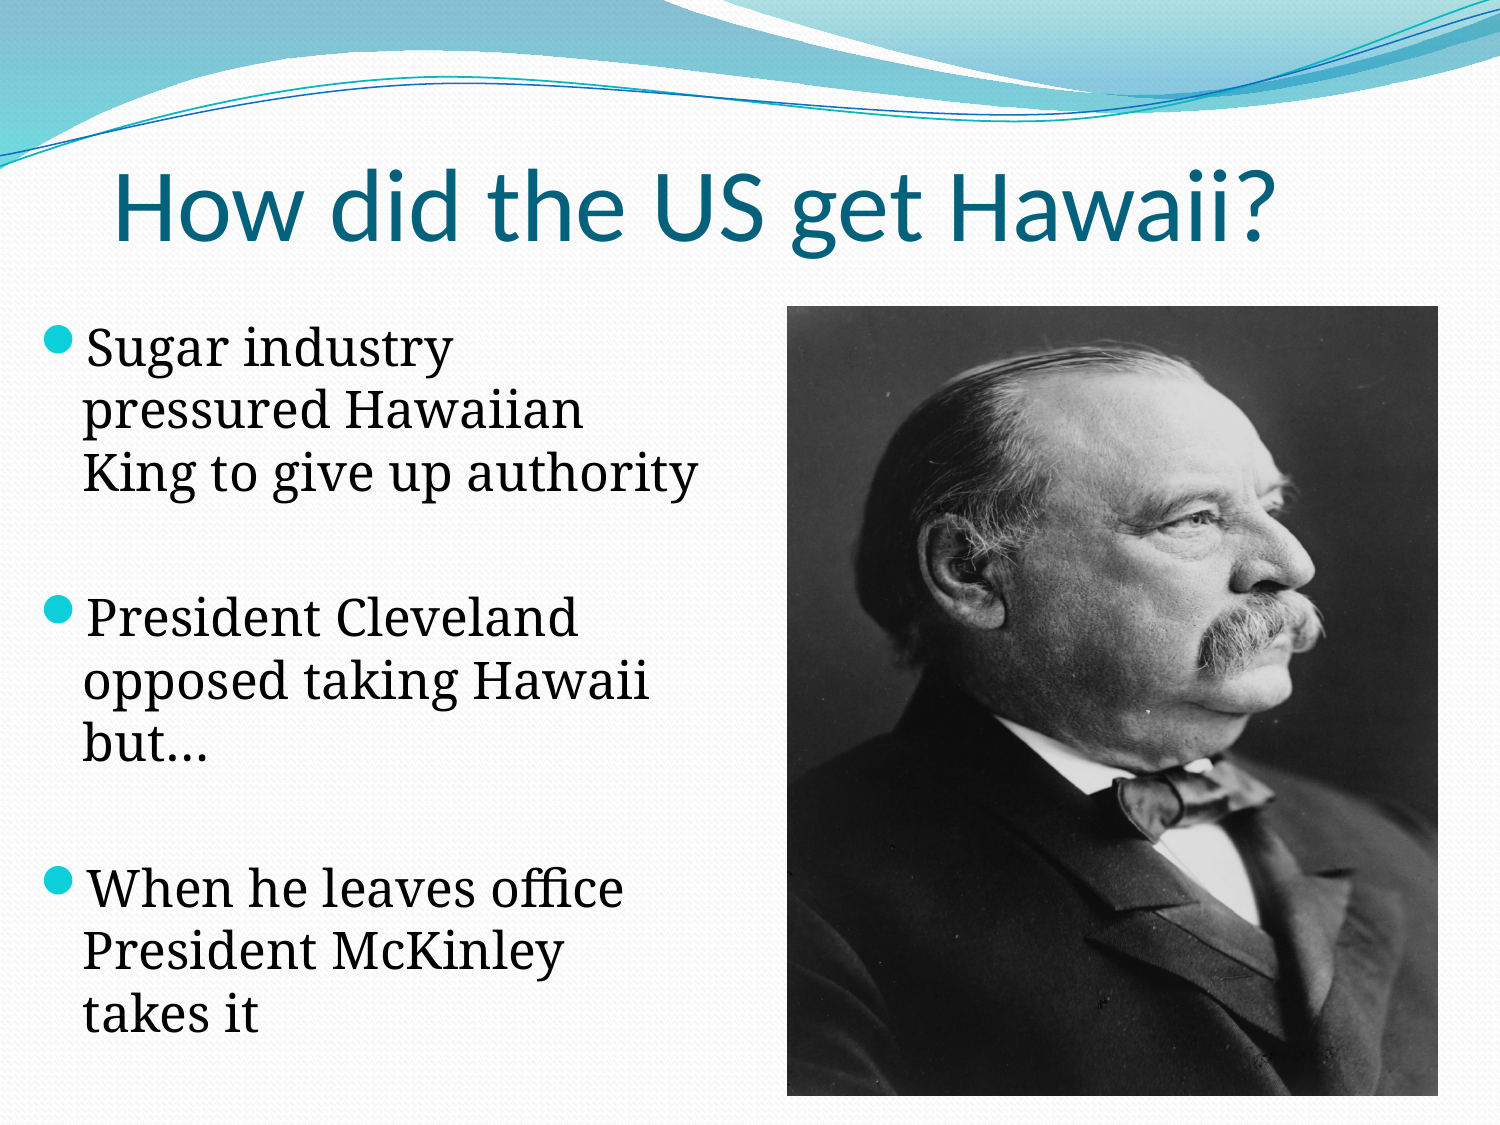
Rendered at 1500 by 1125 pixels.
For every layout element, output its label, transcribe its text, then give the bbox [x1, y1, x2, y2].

list Sugar industry pressured Hawaiian King to give up authority President Cleveland opposed taking Hawaii but… When he leaves office President McKinley takes it [24, 306, 725, 1096]
picture [787, 306, 1438, 1096]
title How did the US get Hawaii? [112, 75, 1463, 263]
